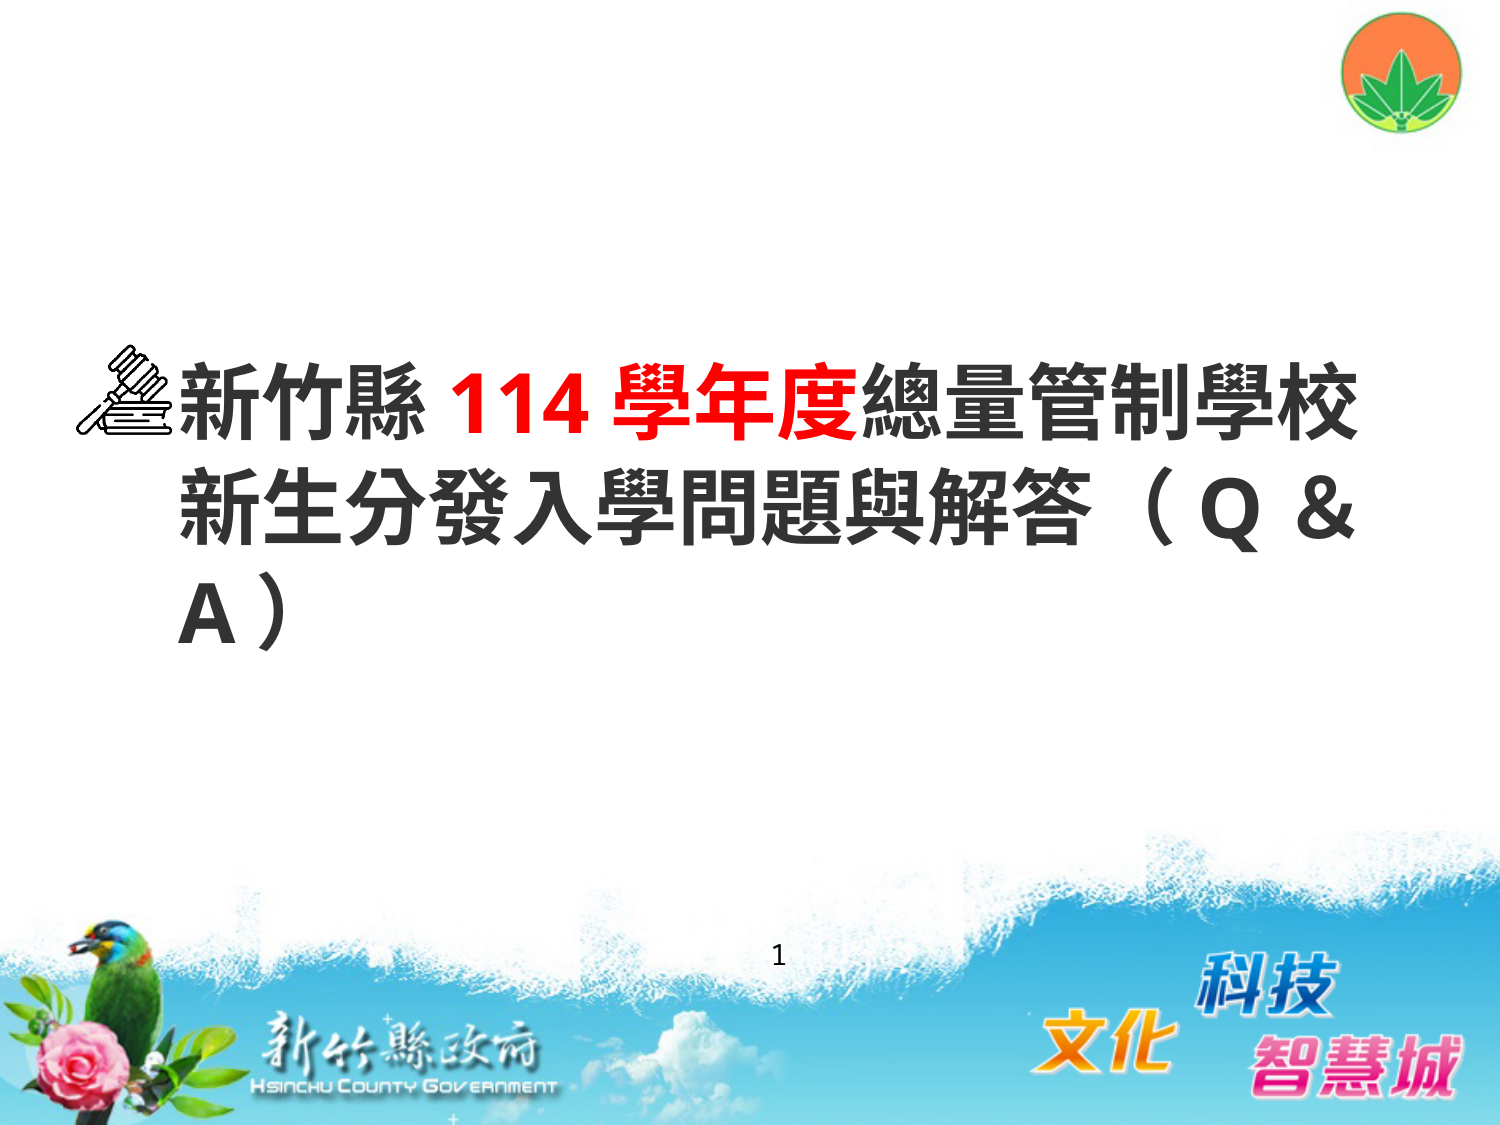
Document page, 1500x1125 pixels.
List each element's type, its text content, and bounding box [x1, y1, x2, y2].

picture [0, 0, 1500, 1125]
text_box [41, 275, 1424, 850]
slide_number 1 [490, 928, 803, 1004]
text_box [76, 337, 1448, 702]
